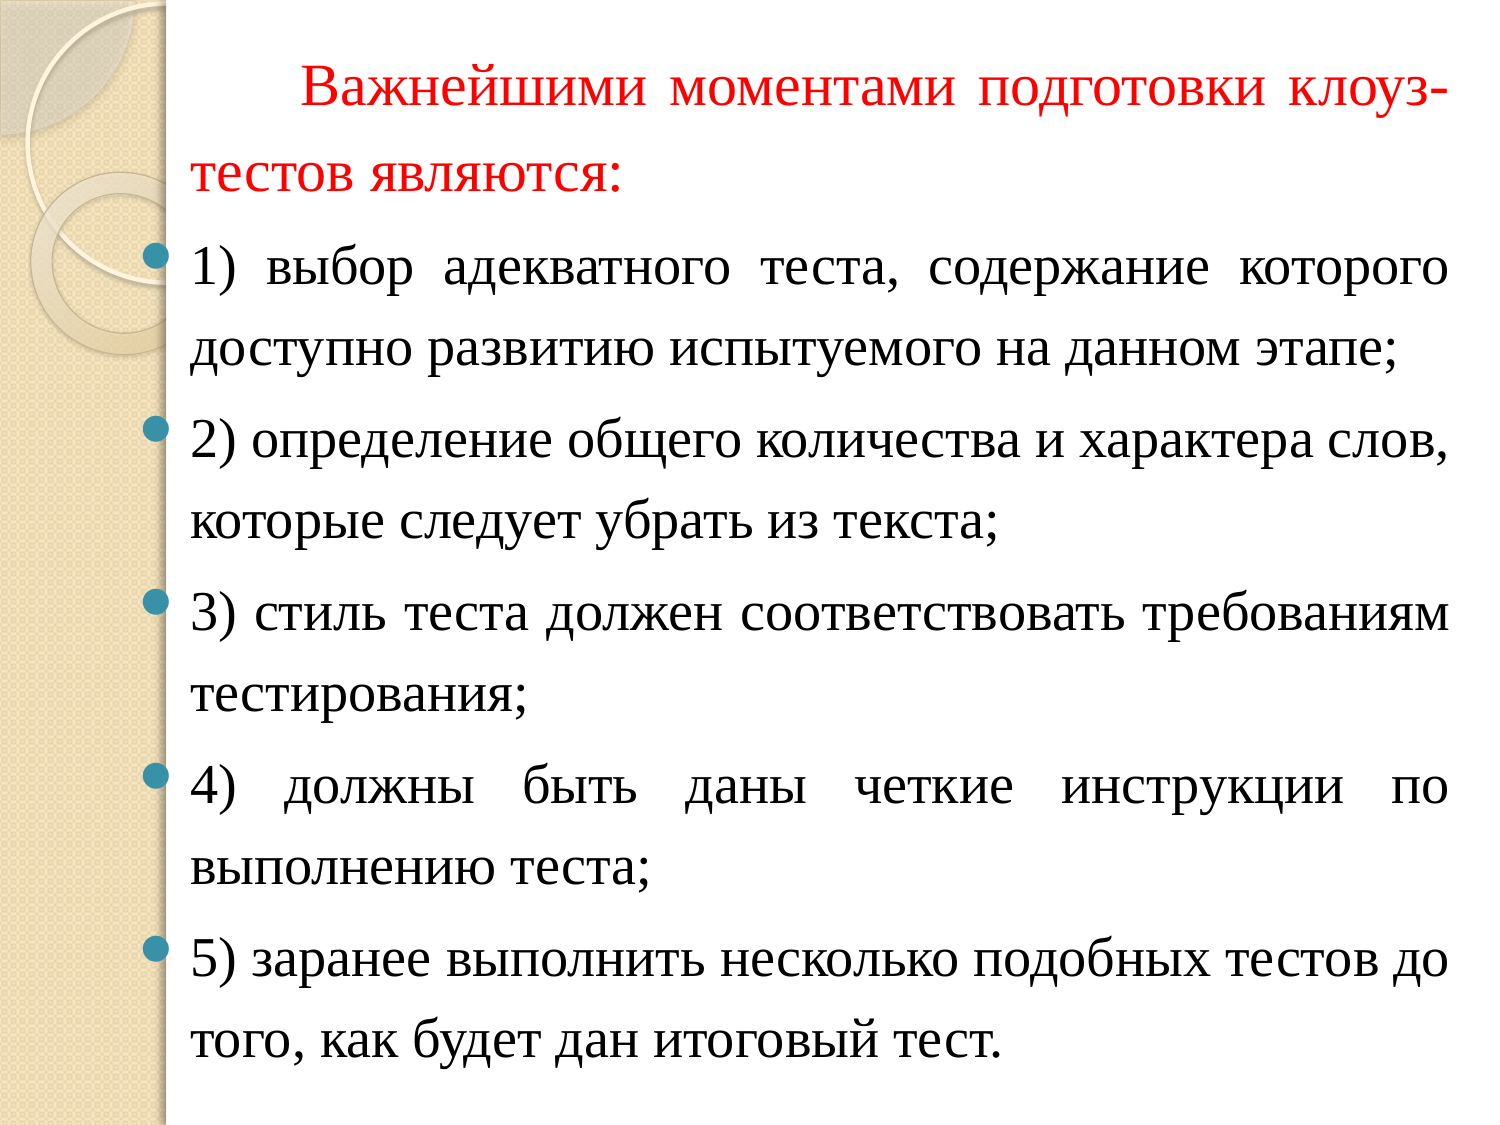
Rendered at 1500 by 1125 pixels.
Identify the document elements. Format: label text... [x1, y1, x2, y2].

list Важнейшими моментами подготовки клоуз-тестов являются: 1) выбор адекватного теста, содержание которого доступно развитию испытуемого на данном этапе; 2) определение общего количества и характера слов, которые следует убрать из текста; 3) стиль теста должен соответствовать требованиям тестирования; 4) должны быть даны четкие инструкции по выполнению теста; 5) заранее выполнить несколько подобных тестов до того, как будет дан итоговый тест. [117, 23, 1466, 1079]
